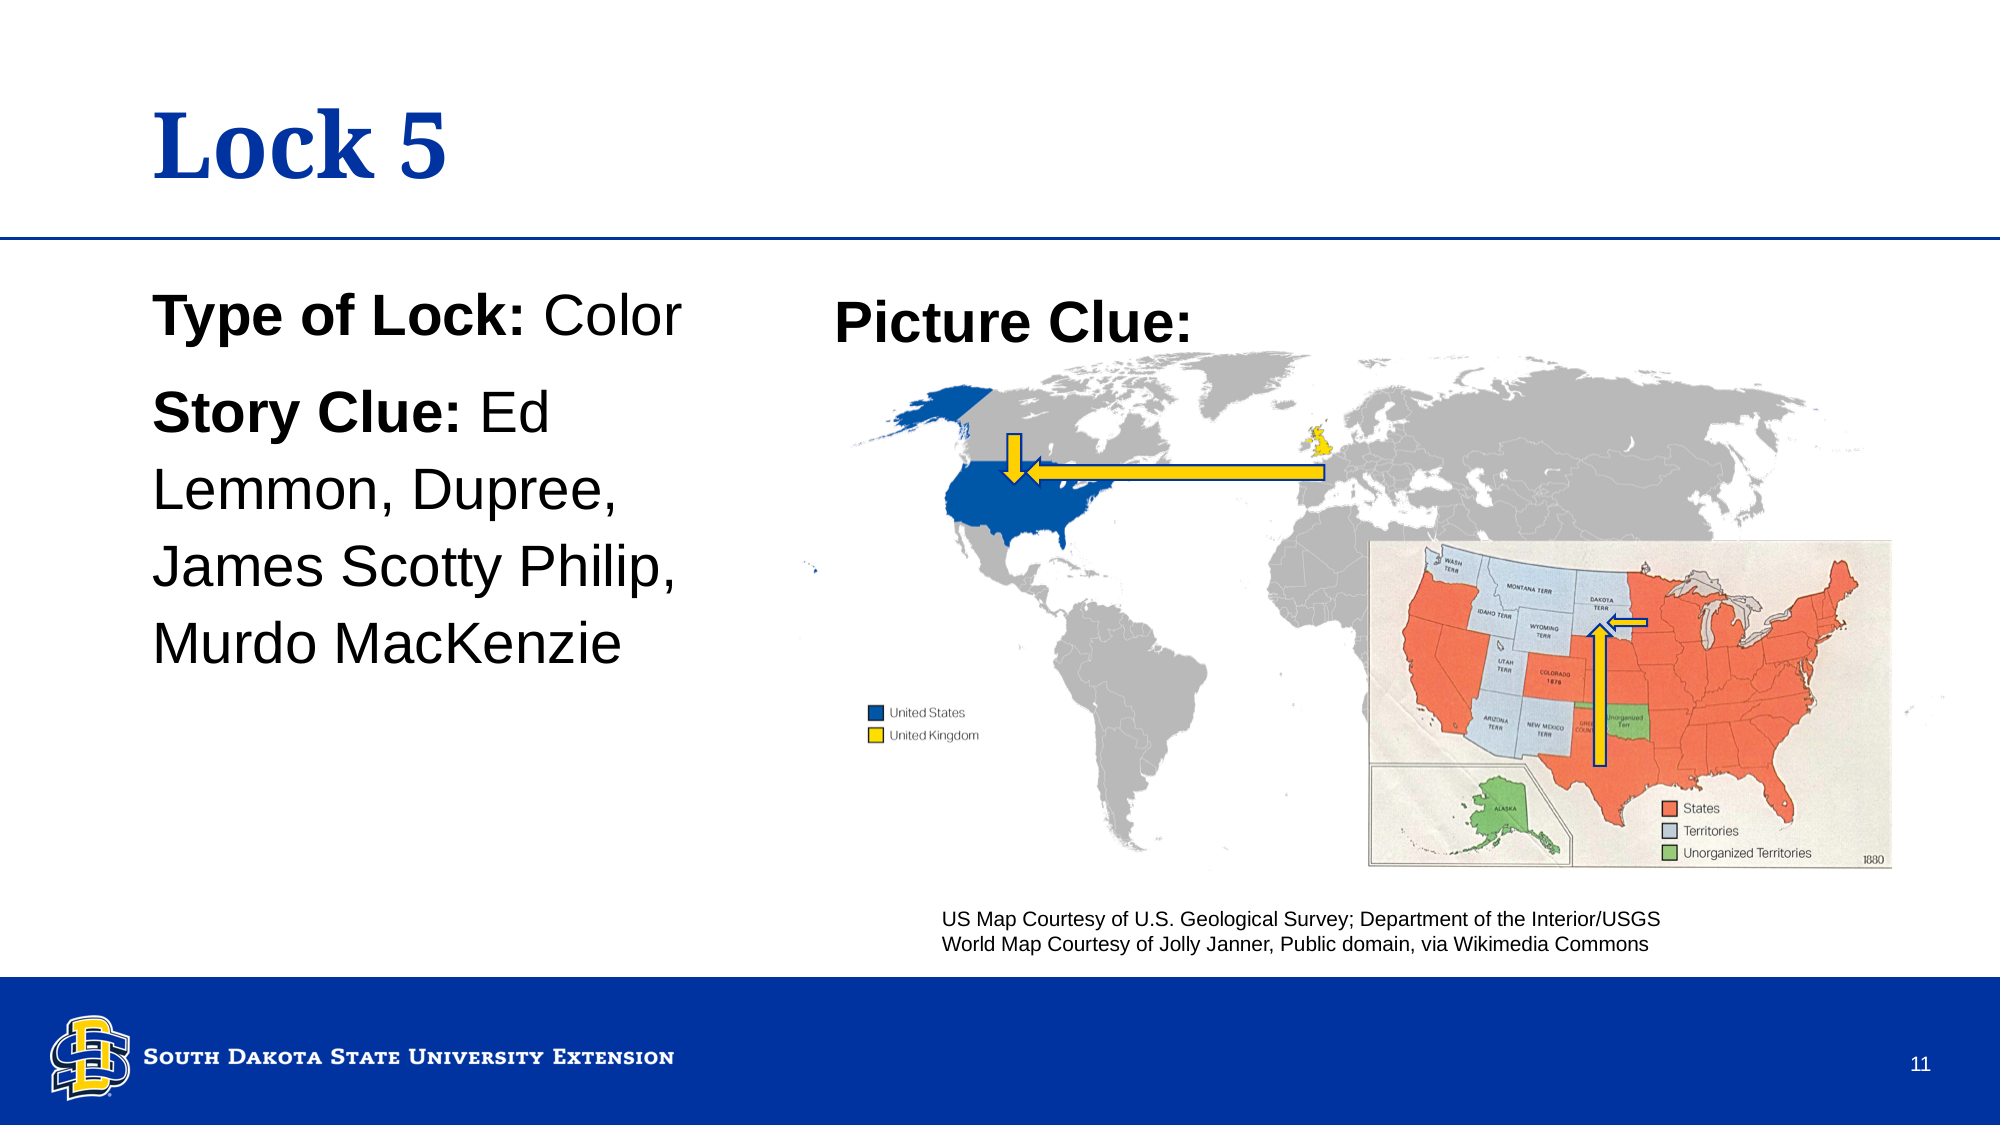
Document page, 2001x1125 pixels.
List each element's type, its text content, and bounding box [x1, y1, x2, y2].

picture [50, 1015, 674, 1101]
picture [770, 349, 1950, 871]
title Lock 5 – 2 [137, 59, 1863, 239]
text_box Picture Clue: [820, 269, 1821, 349]
list Type of Lock: Color Story Clue: Ed Lemmon, Dupree, James Scotty Philip, Murdo MacKenzie [137, 262, 788, 915]
text_box US Map Courtesy of U.S. Geological Survey; Department of the Interior/USGS World Map Courtesy of Jolly Janner, Public domain, via Wikimedia Commons [927, 897, 1928, 963]
